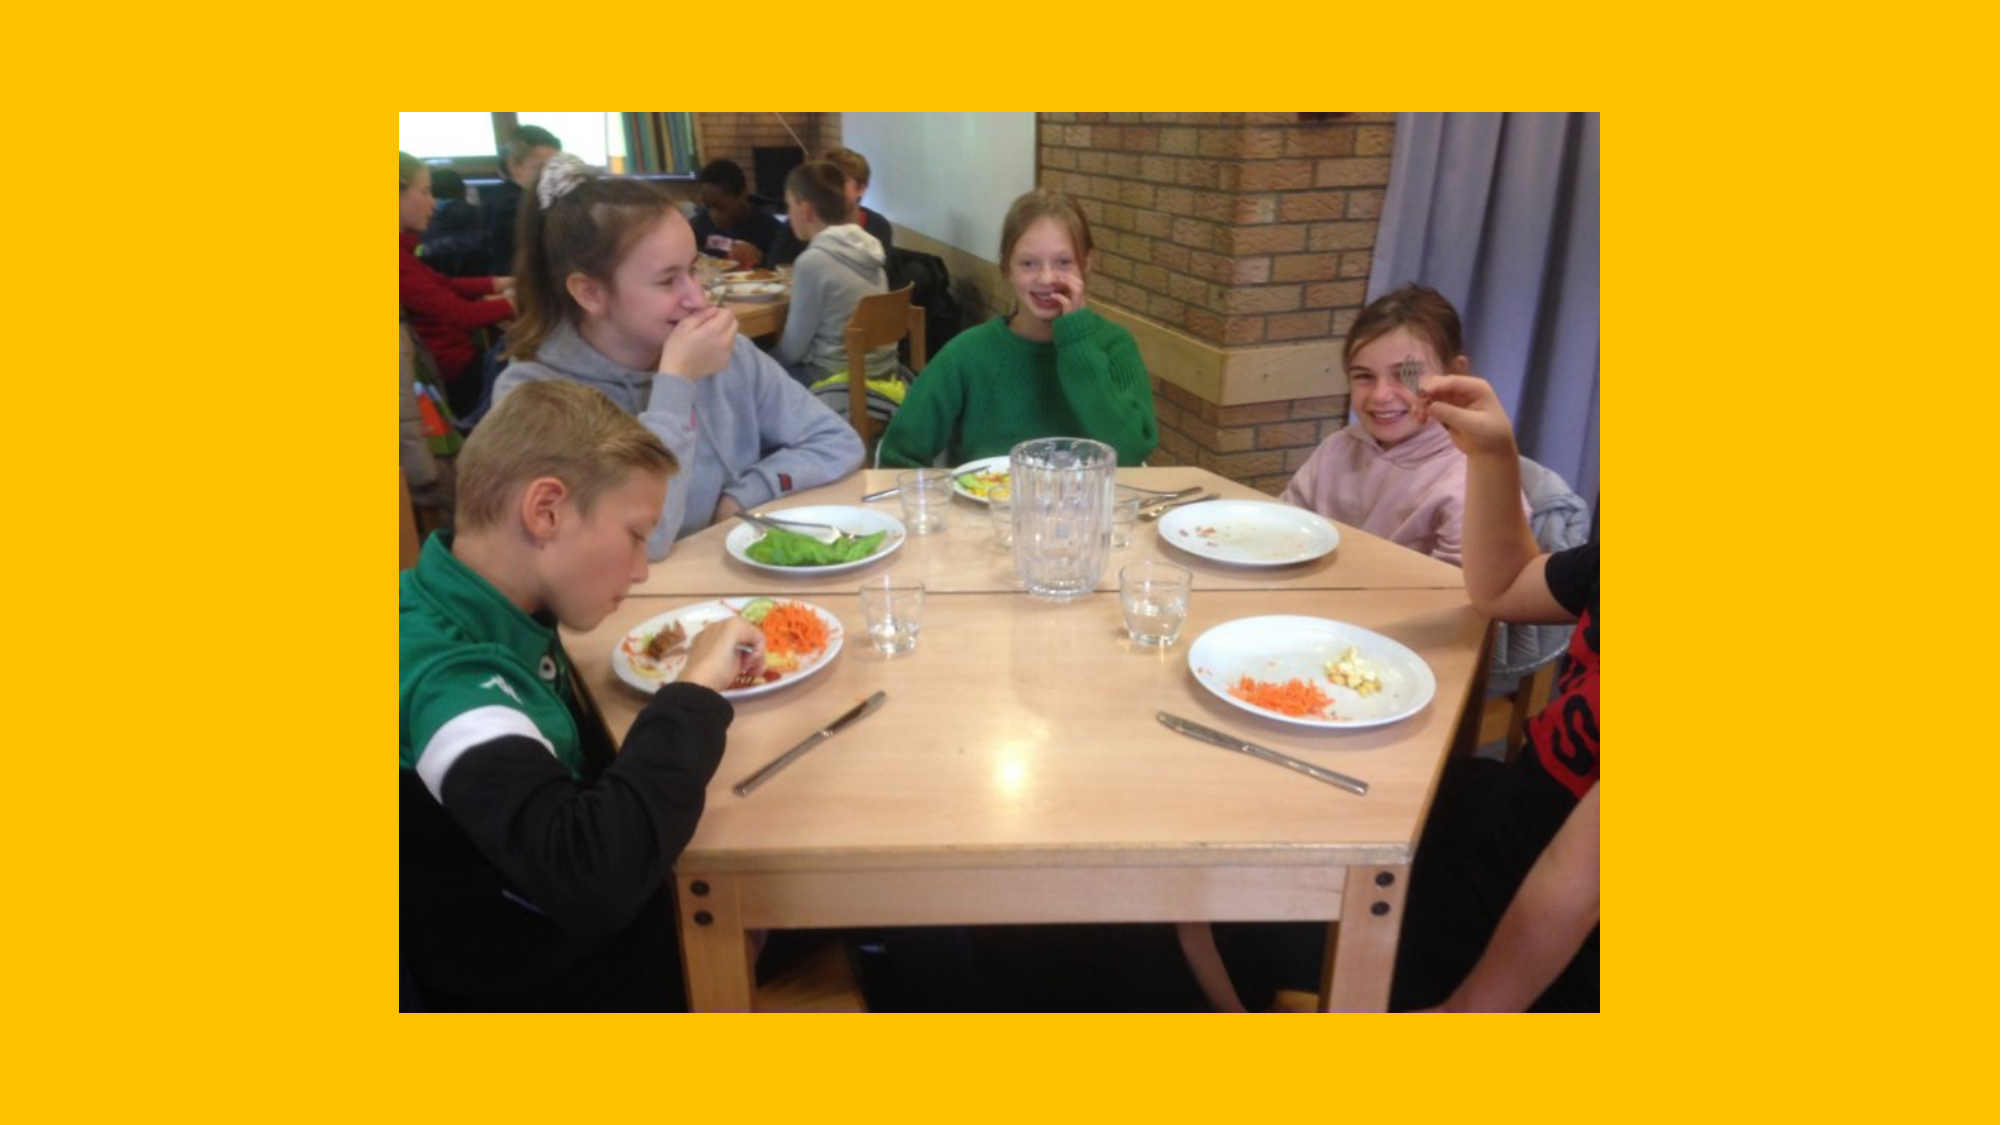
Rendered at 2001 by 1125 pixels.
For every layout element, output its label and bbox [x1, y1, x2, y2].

picture [399, 112, 1600, 1013]
